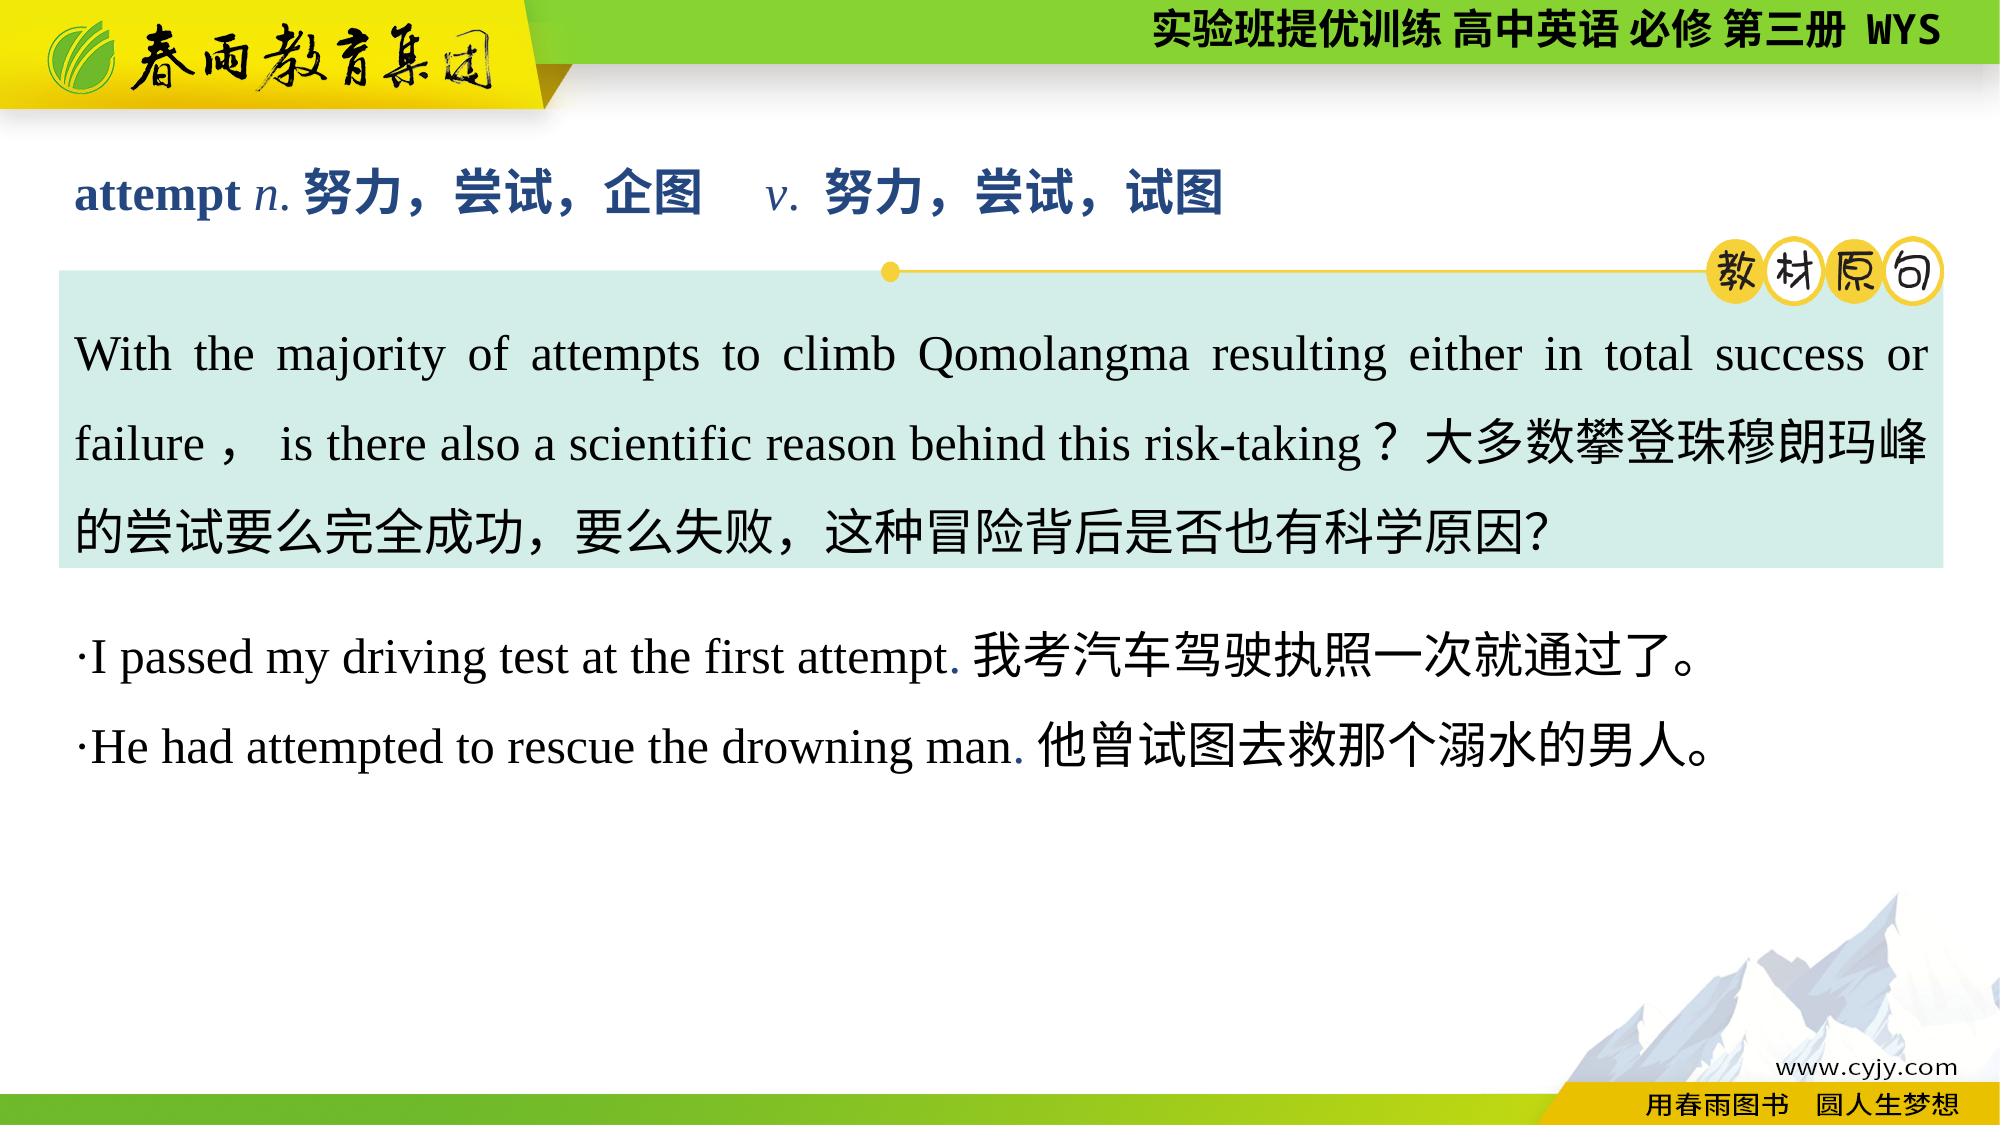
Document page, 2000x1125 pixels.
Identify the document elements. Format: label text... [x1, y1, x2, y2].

list attempt n.努力，尝试，企图 v. 努力，尝试，试图 [59, 122, 1944, 217]
text_box ·I passed my driving test at the first attempt.我考汽车驾驶执照一次就通过了。 ·He had attempted to rescue the drowning man.他曾试图去救那个溺水的男人。 [59, 586, 1944, 781]
picture [0, 0, 2000, 1125]
text_box With the majority of attempts to climb Qomolangma resulting either in total success or failure，is there also a scientific reason behind this risk-taking？大多数攀登珠穆朗玛峰的尝试要么完全成功，要么失败，这种冒险背后是否也有科学原因？ [59, 270, 1944, 568]
